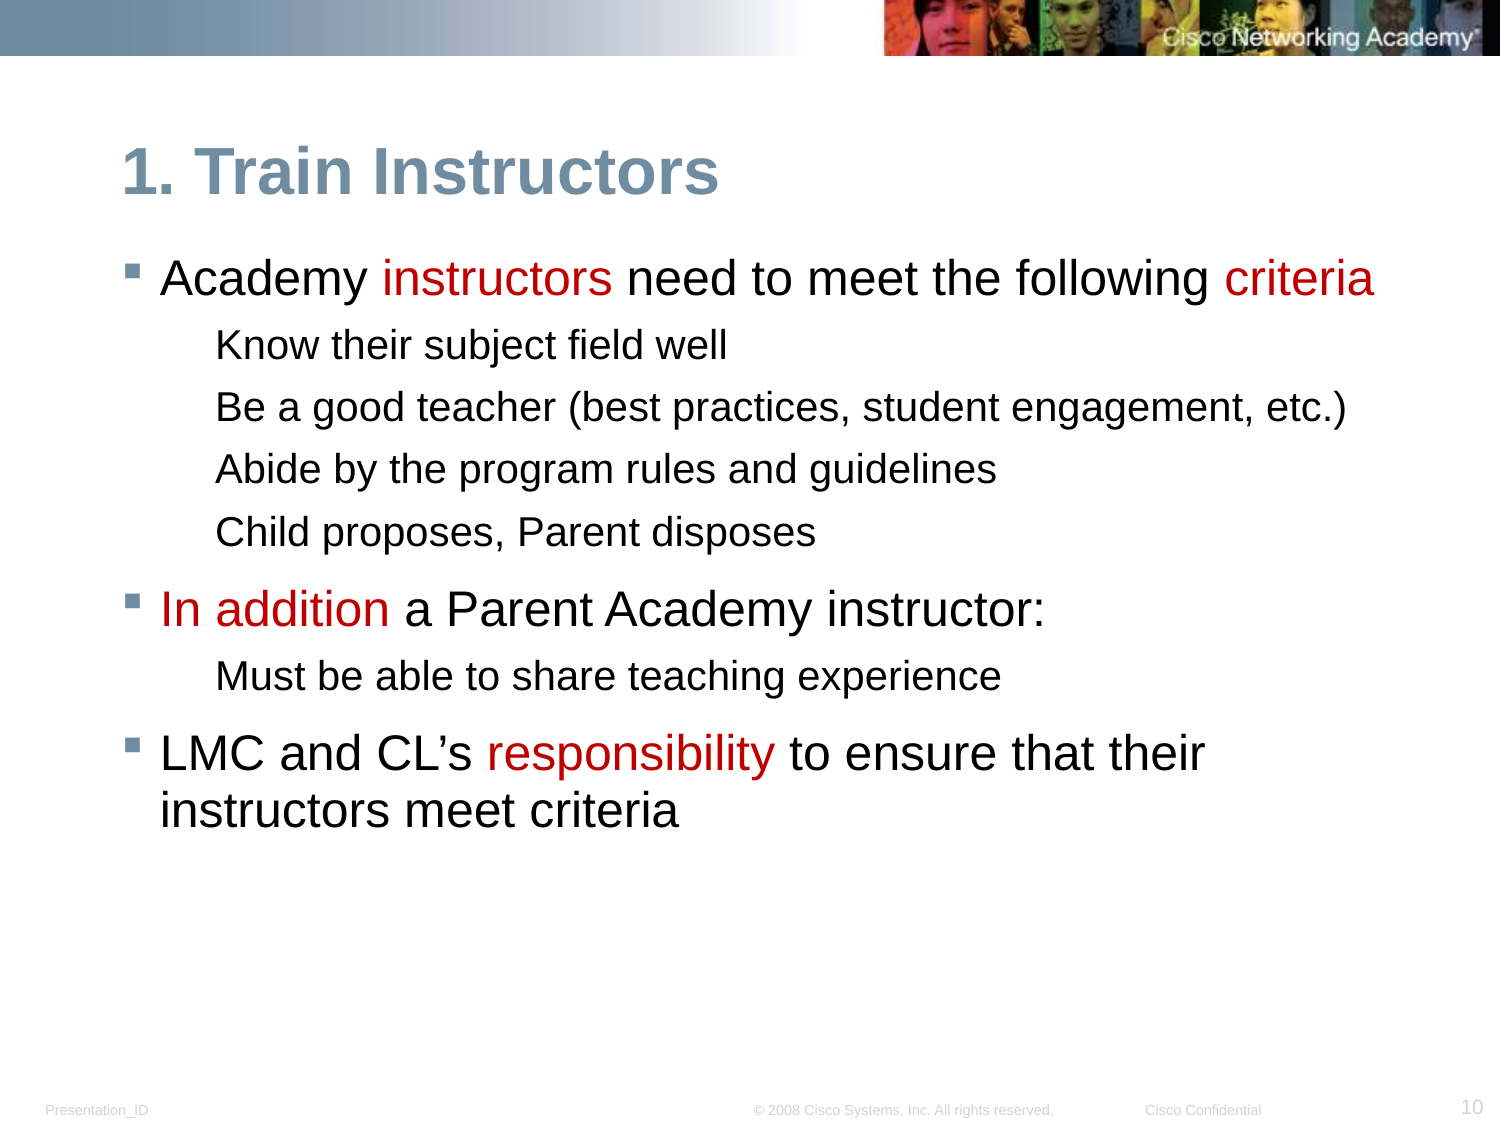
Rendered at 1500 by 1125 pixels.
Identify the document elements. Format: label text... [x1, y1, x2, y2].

title 1. Train Instructors [107, 77, 1444, 216]
picture [0, 0, 1500, 56]
list Academy instructors need to meet the following criteria Know their subject field well Be a good teacher (best practices, student engagement, etc.) Abide by the program rules and guidelines Child proposes, Parent disposes In addition a Parent Academy instructor: Must be able to share teaching experience LMC and CL’s responsibility to ensure that their instructors meet criteria [107, 243, 1411, 1071]
